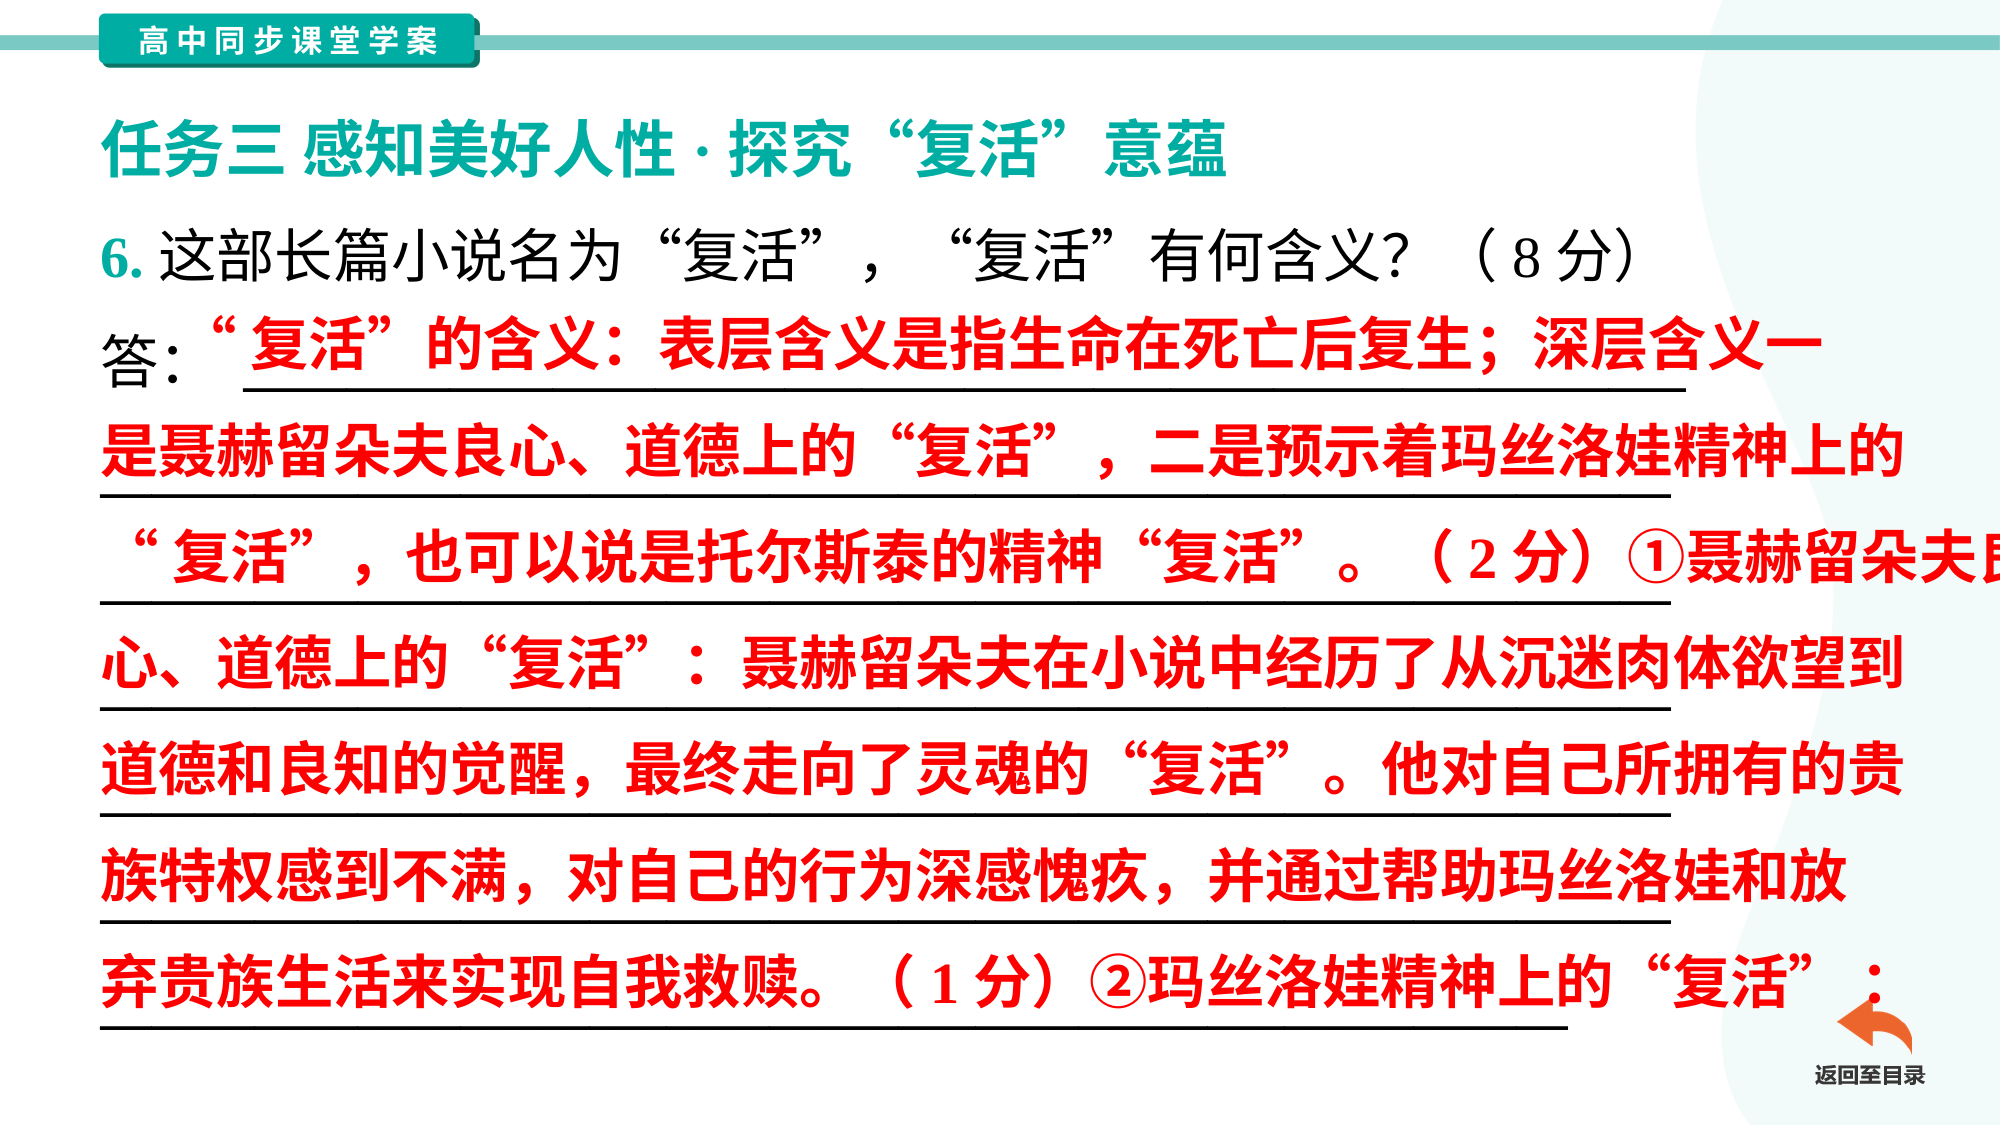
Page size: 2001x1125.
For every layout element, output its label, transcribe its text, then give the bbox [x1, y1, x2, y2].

text_box 任务三 感知美好人性·探究“复活”意蕴 [100, 76, 1899, 183]
text_box 6.这部长篇小说名为“复活”，“复活”有何含义？（8分） 答： ________________________________________________________ _____________________________________________________________ _____________________________________________________________ _____________________________________________________________ _____________________________________________________________ _____________________________________________________________ _________________________________________________________ [100, 183, 1899, 271]
text_box “复活”的含义：表层含义是指生命在死亡后复生；深层含义一 是聂赫留朵夫良心、道德上的“复活”，二是预示着玛丝洛娃精神上的 “复活”，也可以说是托尔斯泰的精神“复活”。（2分）①聂赫留朵夫良 心、道德上的“复活”：聂赫留朵夫在小说中经历了从沉迷肉体欲望到 道德和良知的觉醒，最终走向了灵魂的“复活”。他对自己所拥有的贵 族特权感到不满，对自己的行为深感愧疚，并通过帮助玛丝洛娃和放 弃贵族生活来实现自我救赎。（1分）②玛丝洛娃精神上的“复活” ： [100, 271, 1899, 1015]
picture [0, 0, 2000, 1125]
text_box 6.这部长篇小说名为“复活”，“复活”有何含义？（8分） 答： ________________________________________________________ _____________________________________________________________ _____________________________________________________________ _____________________________________________________________ _____________________________________________________________ _____________________________________________________________ _________________________________________________________ [100, 1015, 1899, 1033]
